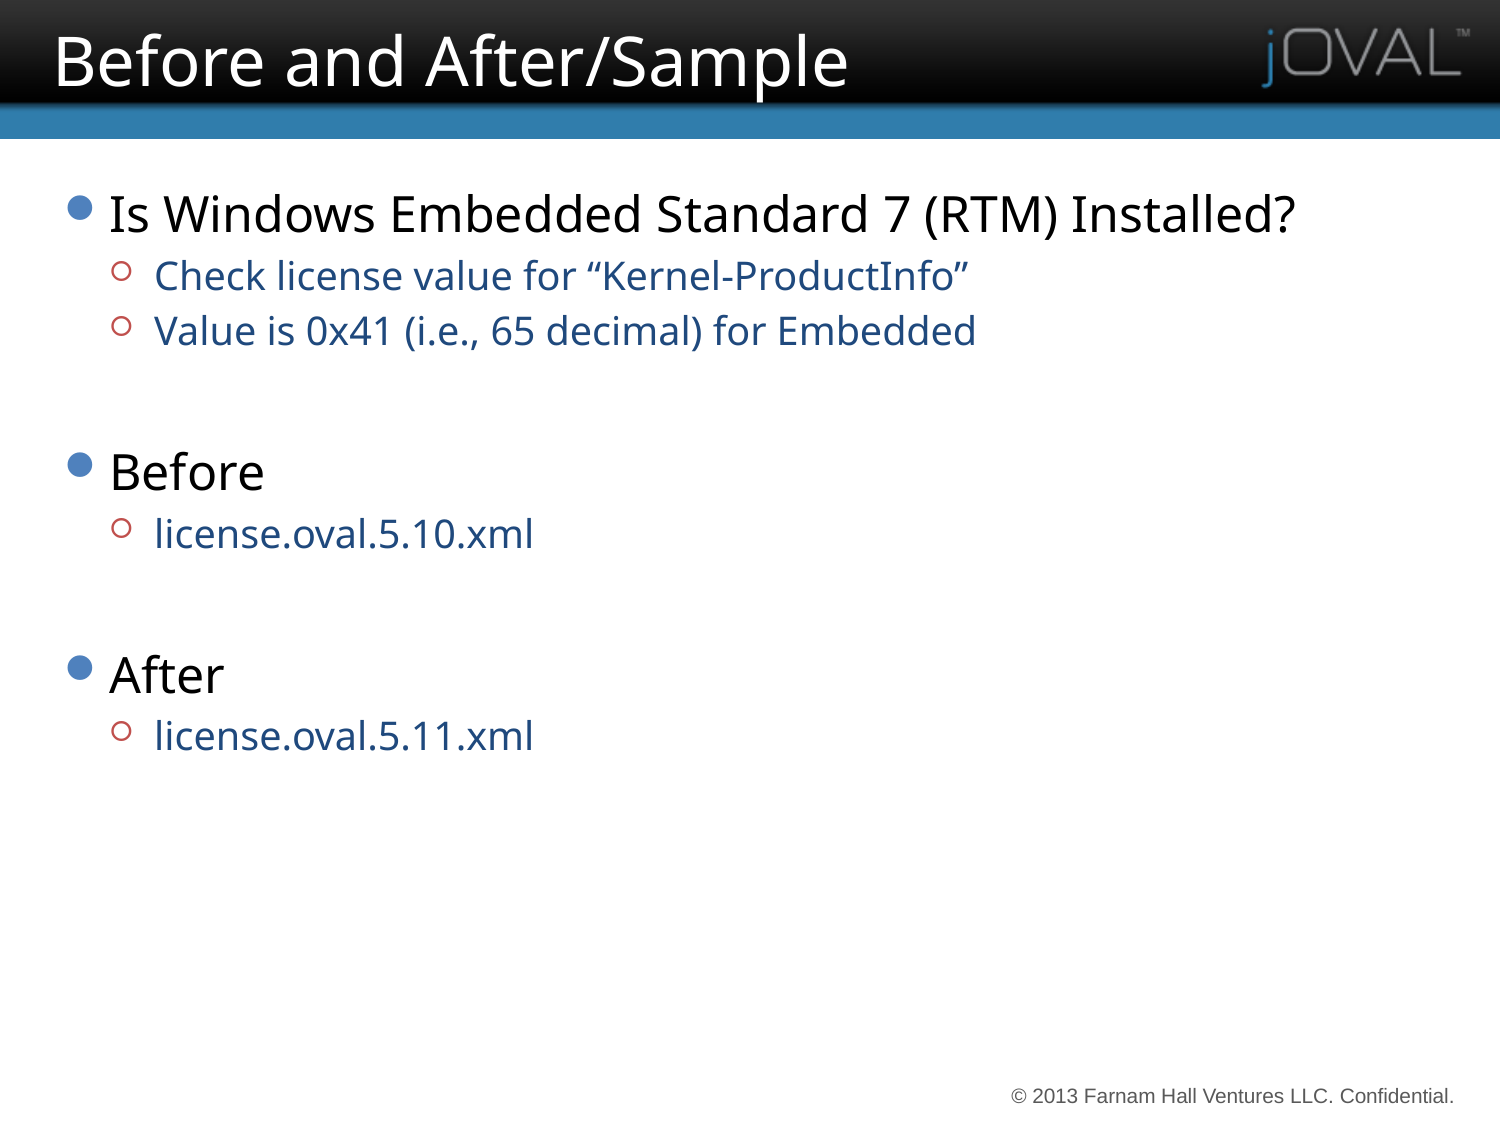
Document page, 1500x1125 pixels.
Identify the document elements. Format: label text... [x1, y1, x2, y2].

footer © 2013 Farnam Hall Ventures LLC. Confidential. [75, 1074, 1475, 1113]
picture [0, 0, 1500, 139]
list Is Windows Embedded Standard 7 (RTM) Installed? Check license value for “Kernel-ProductInfo” Value is 0x41 (i.e., 65 decimal) for Embedded Before license.oval.5.10.xml After license.oval.5.11.xml [49, 175, 1445, 1026]
